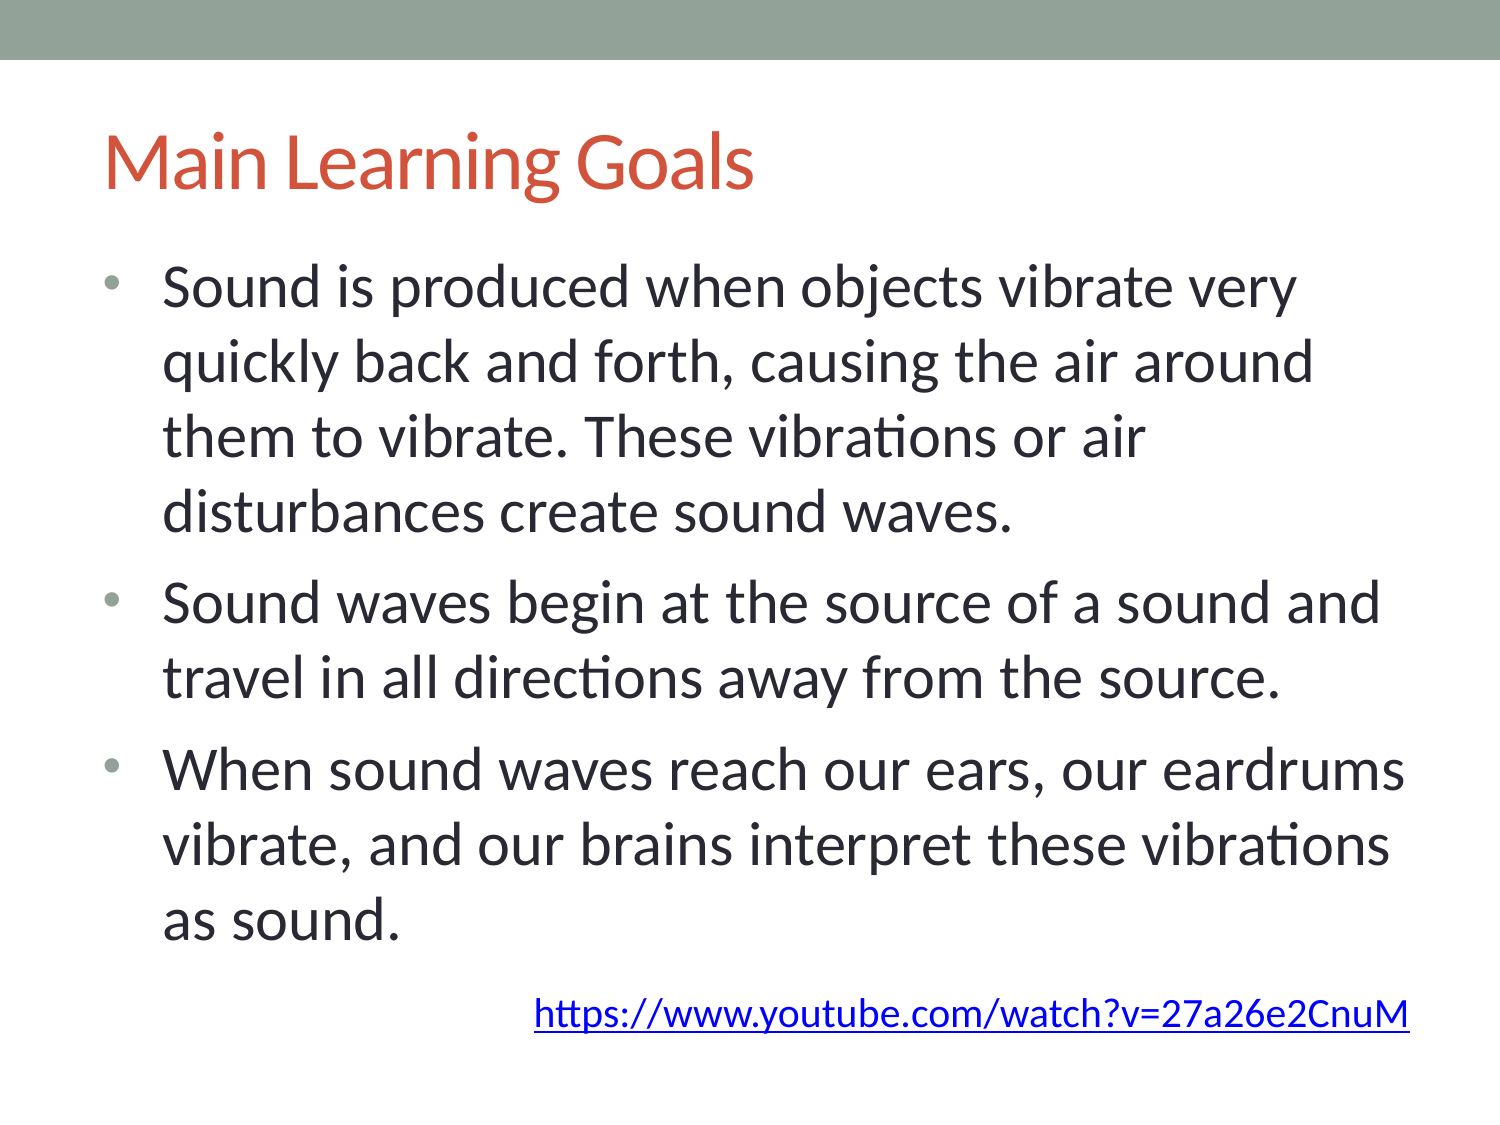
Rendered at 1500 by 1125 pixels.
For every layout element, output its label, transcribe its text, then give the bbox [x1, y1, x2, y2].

list Sound is produced when objects vibrate very quickly back and forth, causing the air around them to vibrate. These vibrations or air disturbances create sound waves. Sound waves begin at the source of a sound and travel in all directions away from the source. When sound waves reach our ears, our eardrums vibrate, and our brains interpret these vibrations as sound. https://www.youtube.com/watch?v=27a26e2CnuM [87, 237, 1425, 1088]
title Main Learning Goals [87, 75, 1425, 237]
